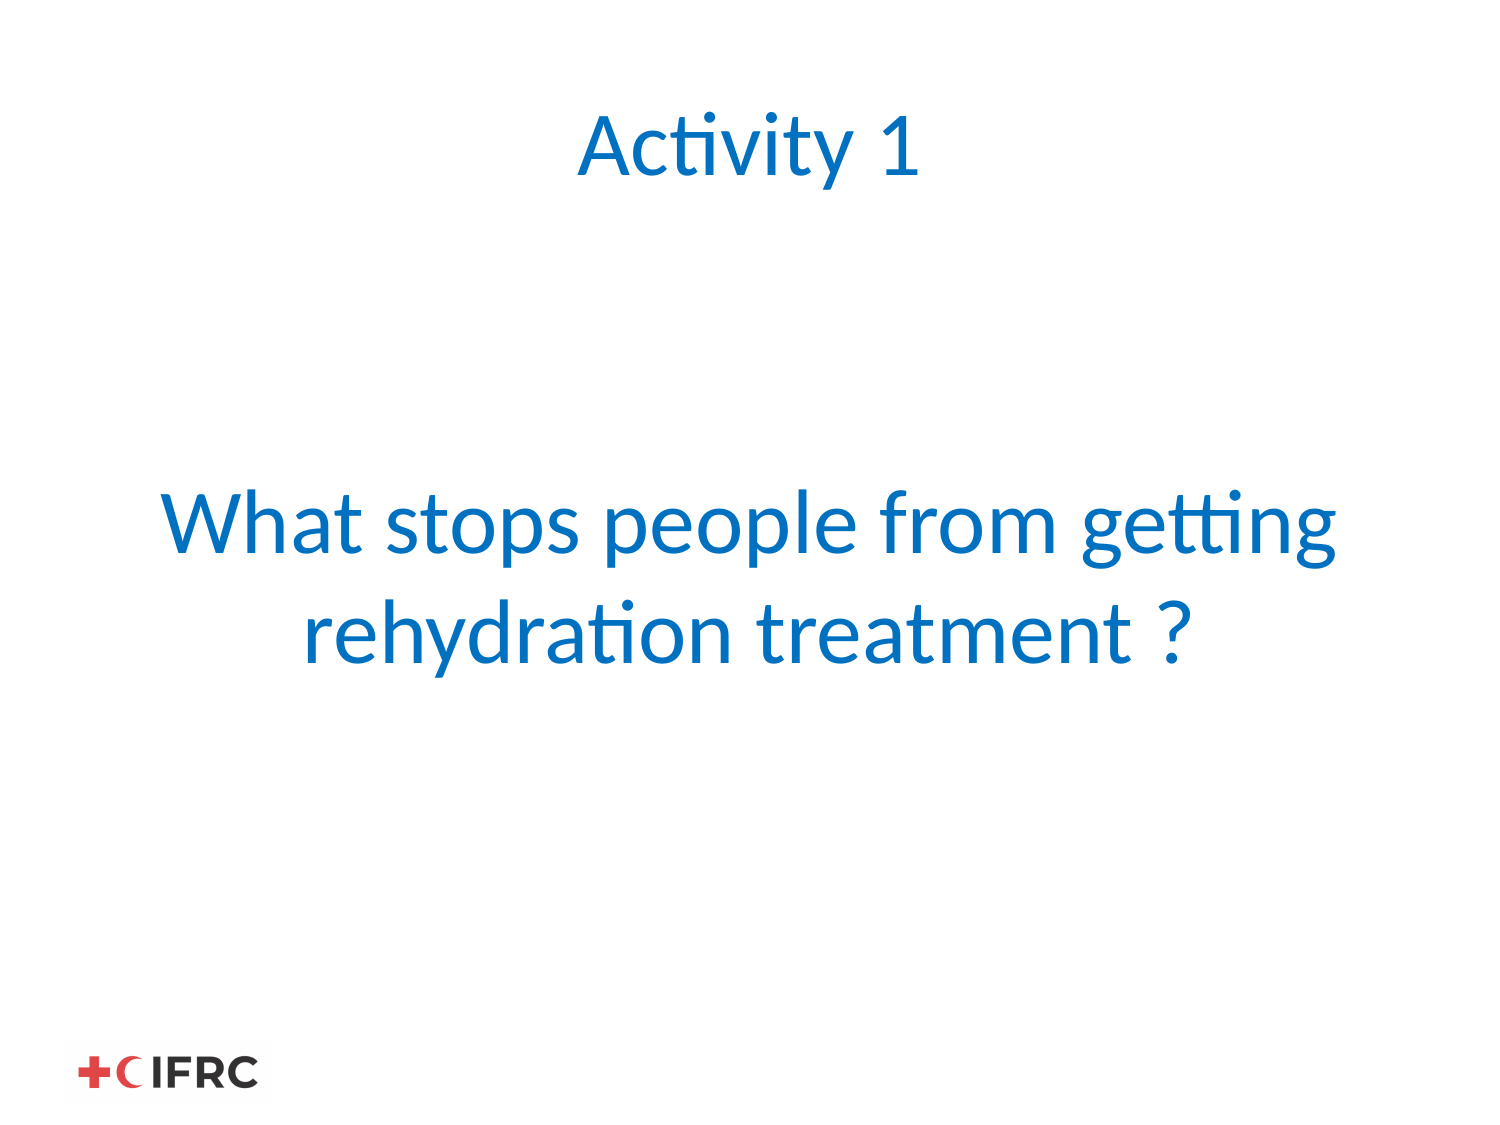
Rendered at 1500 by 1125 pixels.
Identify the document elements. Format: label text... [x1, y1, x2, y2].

title Activity 1 [75, 45, 1425, 233]
picture [64, 1042, 273, 1103]
list What stops people from getting rehydration treatment ? [75, 262, 1425, 1005]
